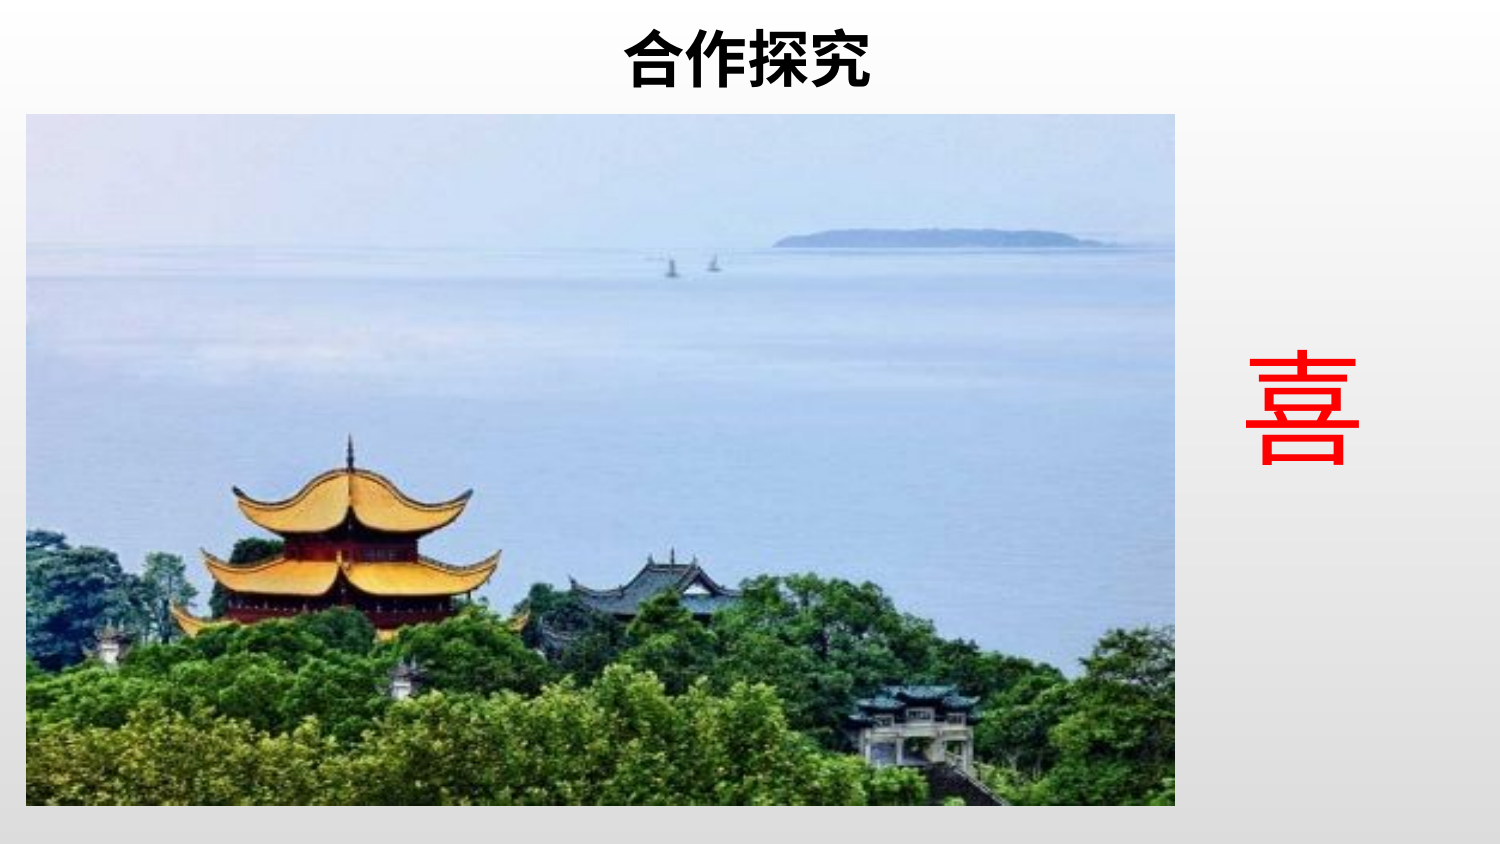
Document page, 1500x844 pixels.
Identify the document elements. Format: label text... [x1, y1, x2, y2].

text_box 喜 [1228, 324, 1397, 487]
picture [26, 114, 1175, 806]
text_box 合作探究 [611, 13, 889, 114]
